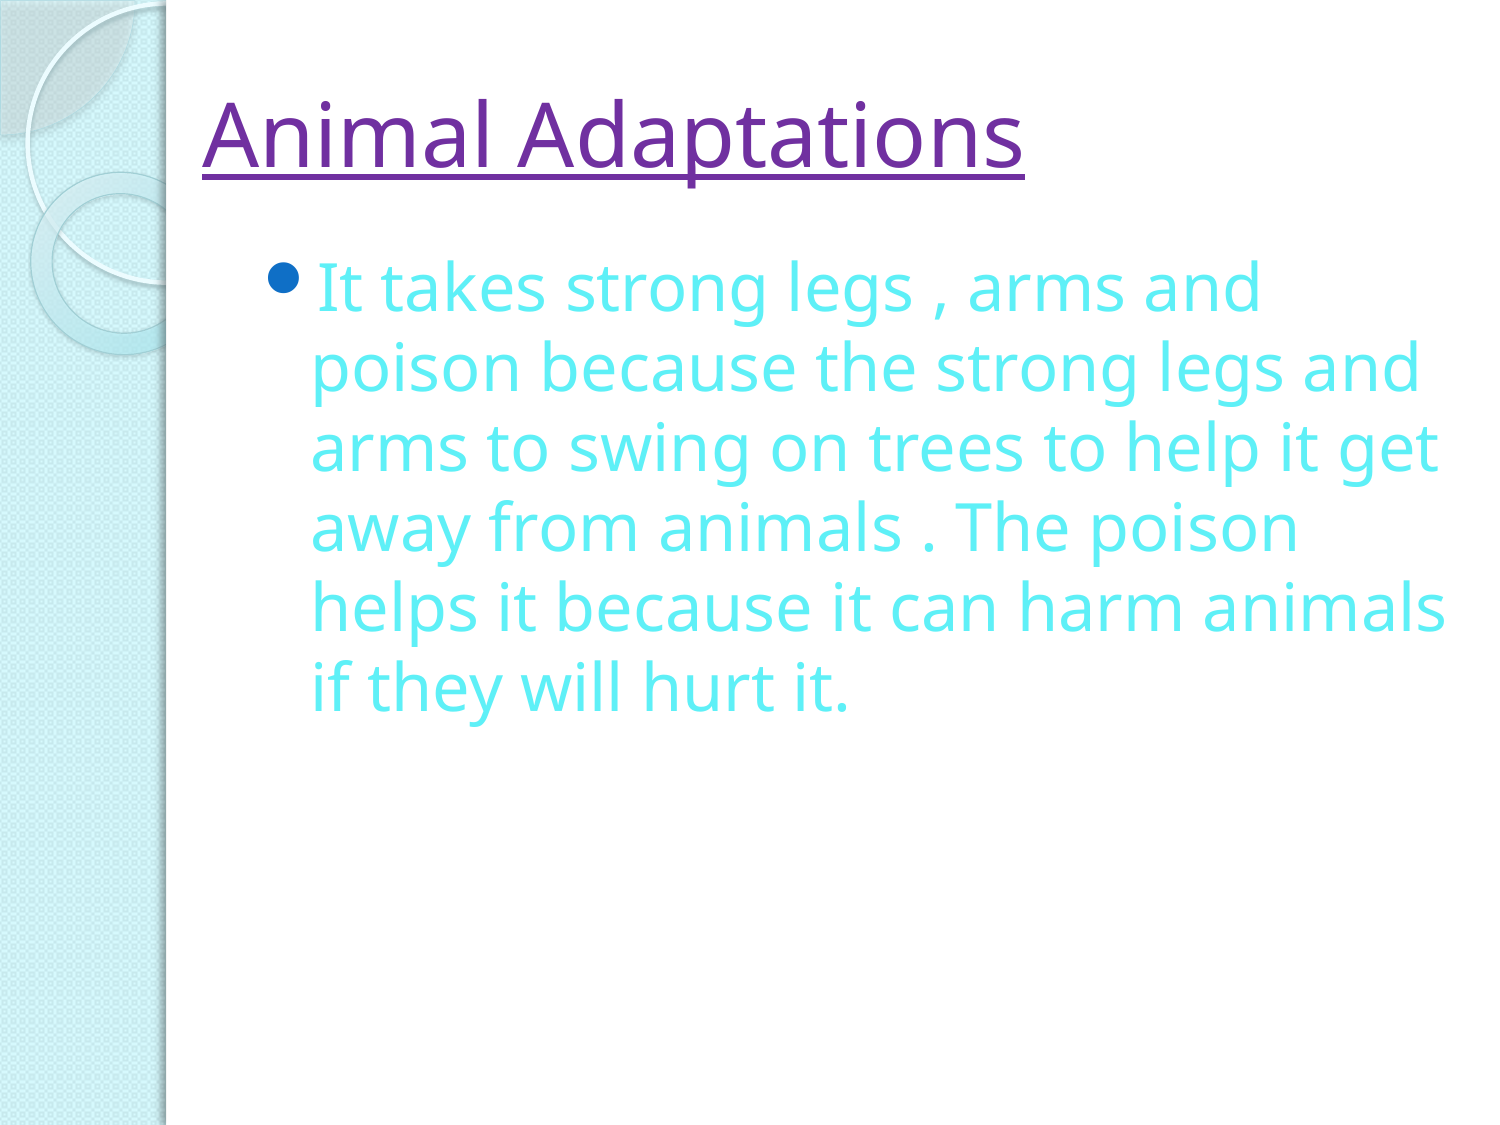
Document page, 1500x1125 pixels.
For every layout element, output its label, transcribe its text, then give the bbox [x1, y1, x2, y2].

title Animal Adaptations [187, 37, 1418, 225]
list It takes strong legs , arms and poison because the strong legs and arms to swing on trees to help it get away from animals . The poison helps it because it can harm animals if they will hurt it. [235, 237, 1466, 1025]
